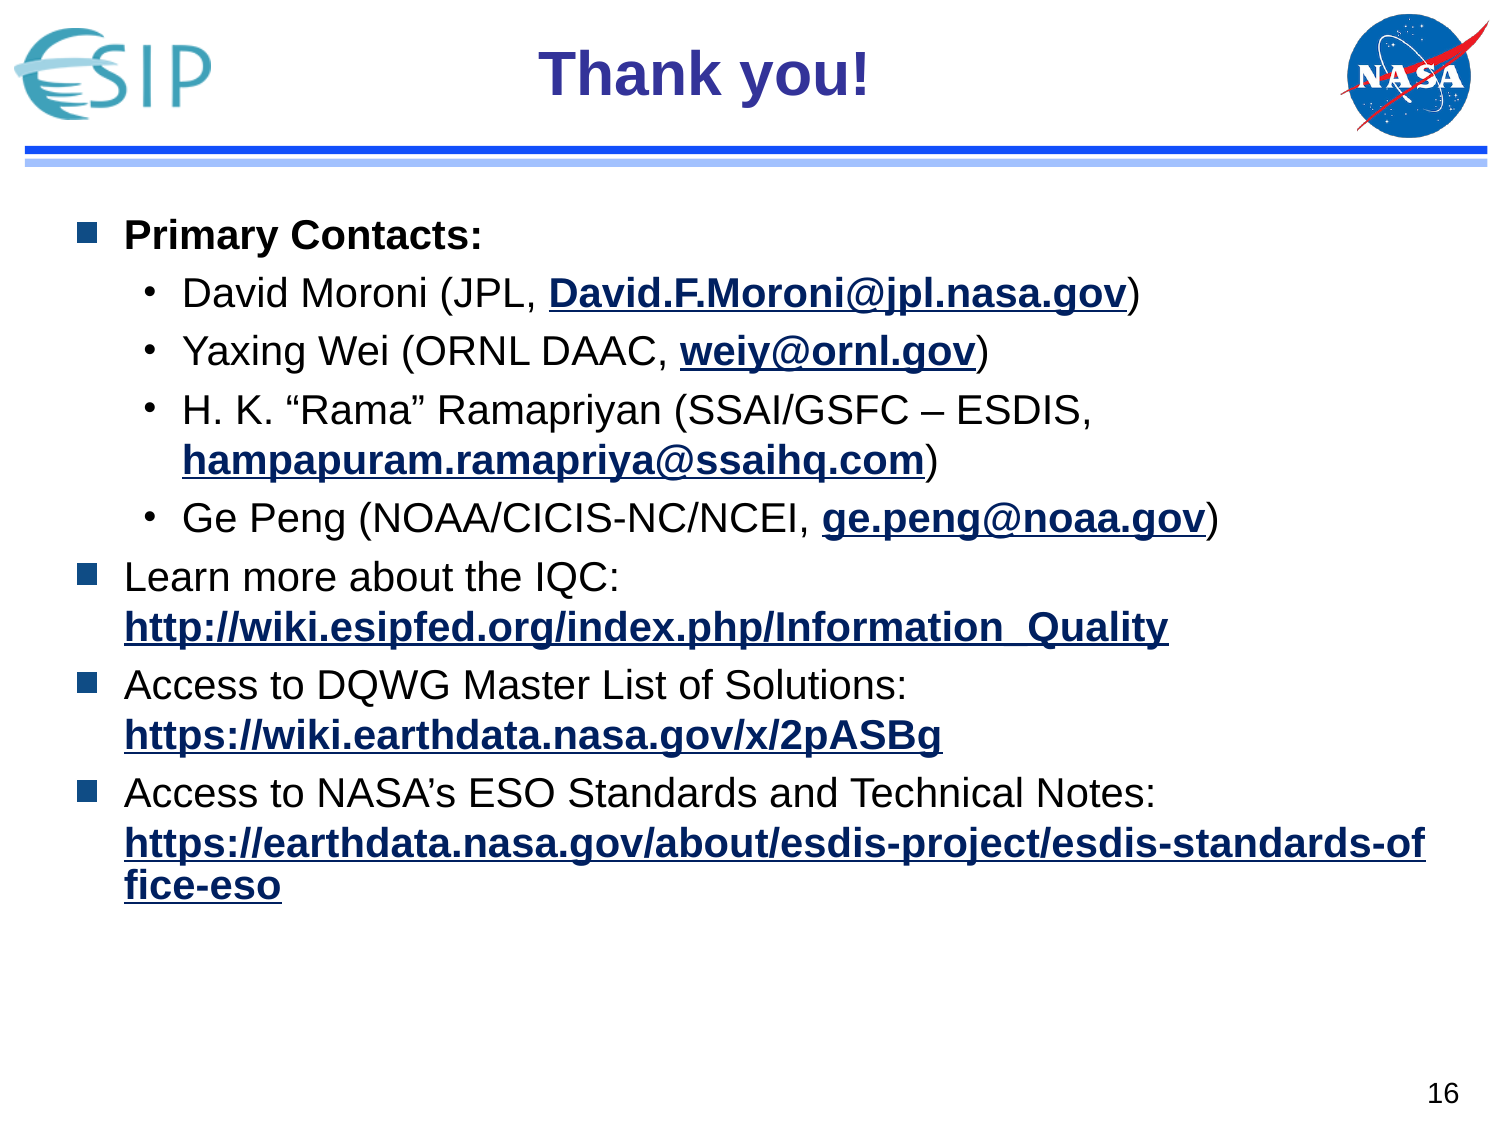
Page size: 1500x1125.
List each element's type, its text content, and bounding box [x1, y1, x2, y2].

picture [77, 672, 97, 693]
picture [1325, 0, 1500, 162]
list Primary Contacts: David Moroni (JPL, David.F.Moroni@jpl.nasa.gov) Yaxing Wei (ORNL DAAC, weiy@ornl.gov) H. K. “Rama” Ramapriyan (SSAI/GSFC – ESDIS, hampapuram.ramapriya@ssaihq.com) Ge Peng (NOAA/CICIS-NC/NCEI, ge.peng@noaa.gov) Learn more about the IQC: http://wiki.esipfed.org/index.php/Information_Quality Access to DQWG Master List of Solutions: https://wiki.earthdata.nasa.gov/x/2pASBg Access to NASA’s ESO Standards and Technical Notes: https://earthdata.nasa.gov/about/esdis-project/esdis-standards-office-eso [62, 199, 1446, 1043]
slide_number 16 [1161, 1066, 1475, 1125]
picture [77, 222, 97, 243]
title Thank you! [62, 5, 1320, 147]
picture [77, 780, 97, 802]
picture [14, 28, 211, 120]
picture [77, 563, 97, 585]
